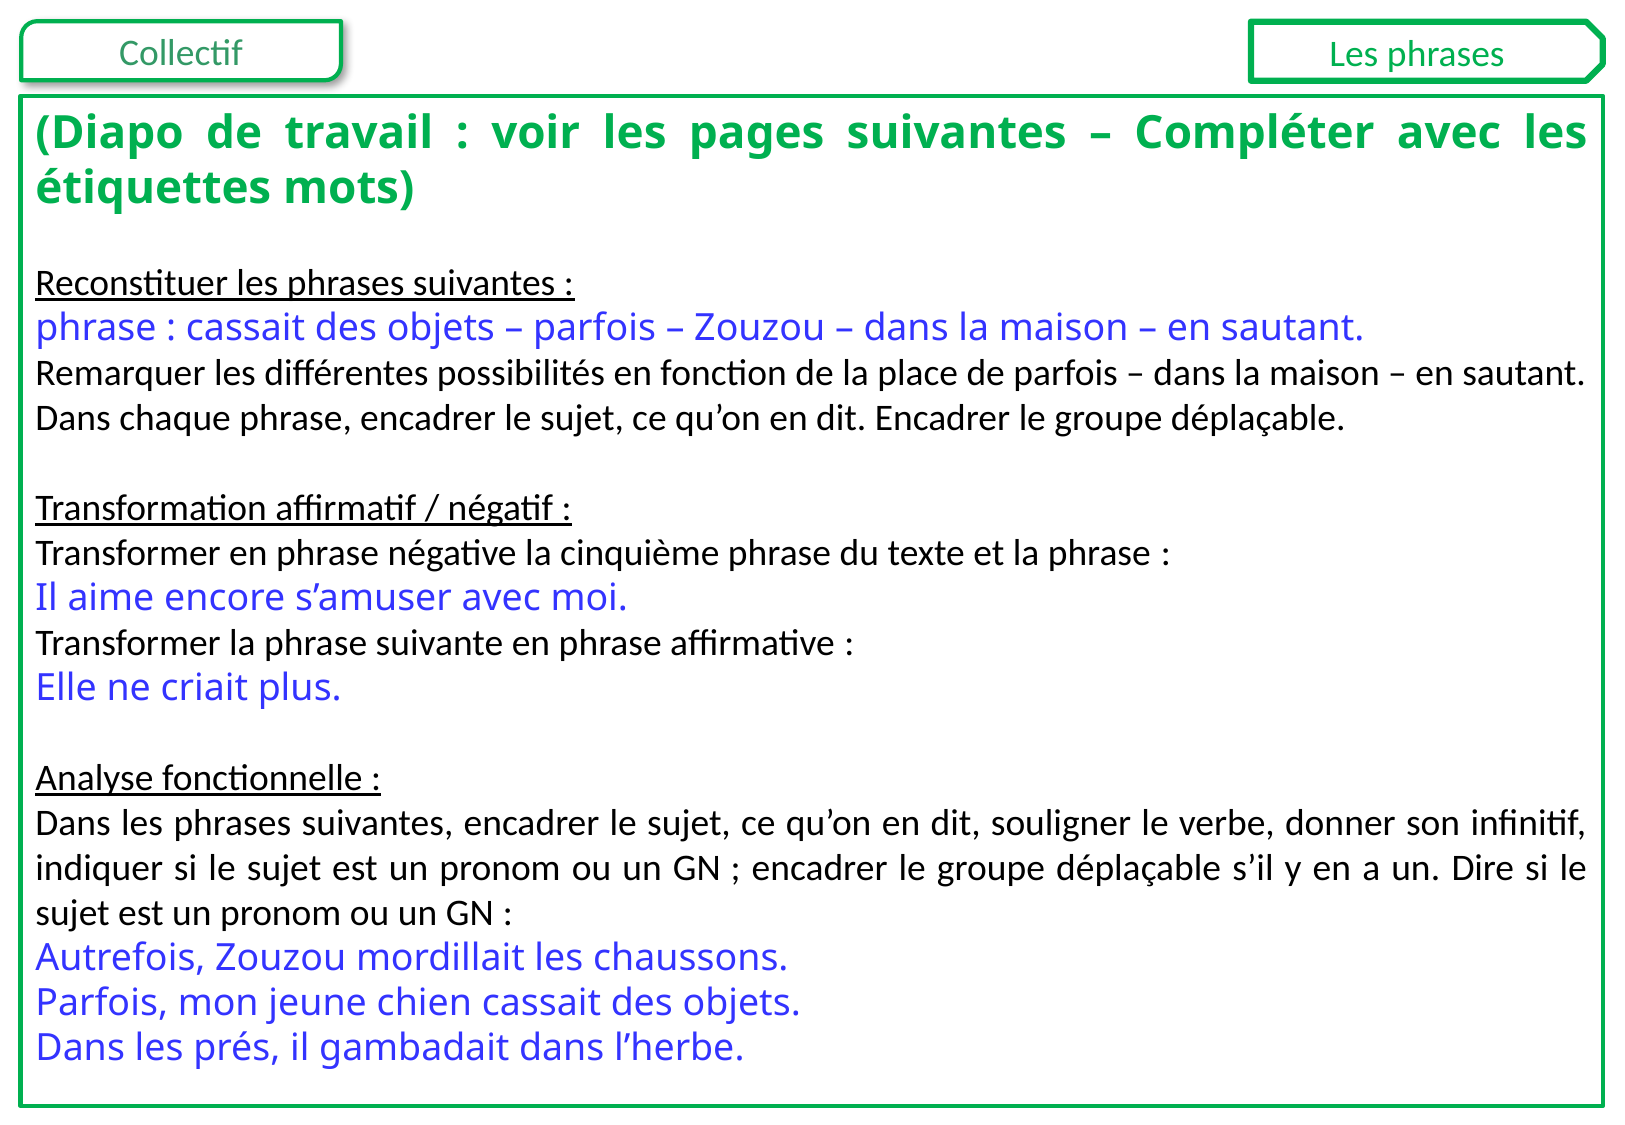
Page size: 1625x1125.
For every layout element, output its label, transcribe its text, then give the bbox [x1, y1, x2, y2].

list Les phrases [1250, 21, 1584, 81]
list (Diapo de travail : voir les pages suivantes – Compléter avec les étiquettes mots) Reconstituer les phrases suivantes : phrase : cassait des objets – parfois – Zouzou – dans la maison – en sautant. Remarquer les différentes possibilités en fonction de la place de parfois – dans la maison – en sautant. Dans chaque phrase, encadrer le sujet, ce qu’on en dit. Encadrer le groupe déplaçable. Transformation affirmatif / négatif : Transformer en phrase négative la cinquième phrase du texte et la phrase : Il aime encore s’amuser avec moi. Transformer la phrase suivante en phrase affirmative : Elle ne criait plus. Analyse fonctionnelle : Dans les phrases suivantes, encadrer le sujet, ce qu’on en dit, souligner le verbe, donner son infinitif, indiquer si le sujet est un pronom ou un GN ; encadrer le groupe déplaçable s’il y en a un. Dire si le sujet est un pronom ou un GN : Autrefois, Zouzou mordillait les chaussons. Parfois, mon jeune chien cassait des objets. Dans les prés, il gambadait dans l’herbe. [18, 94, 1605, 1108]
